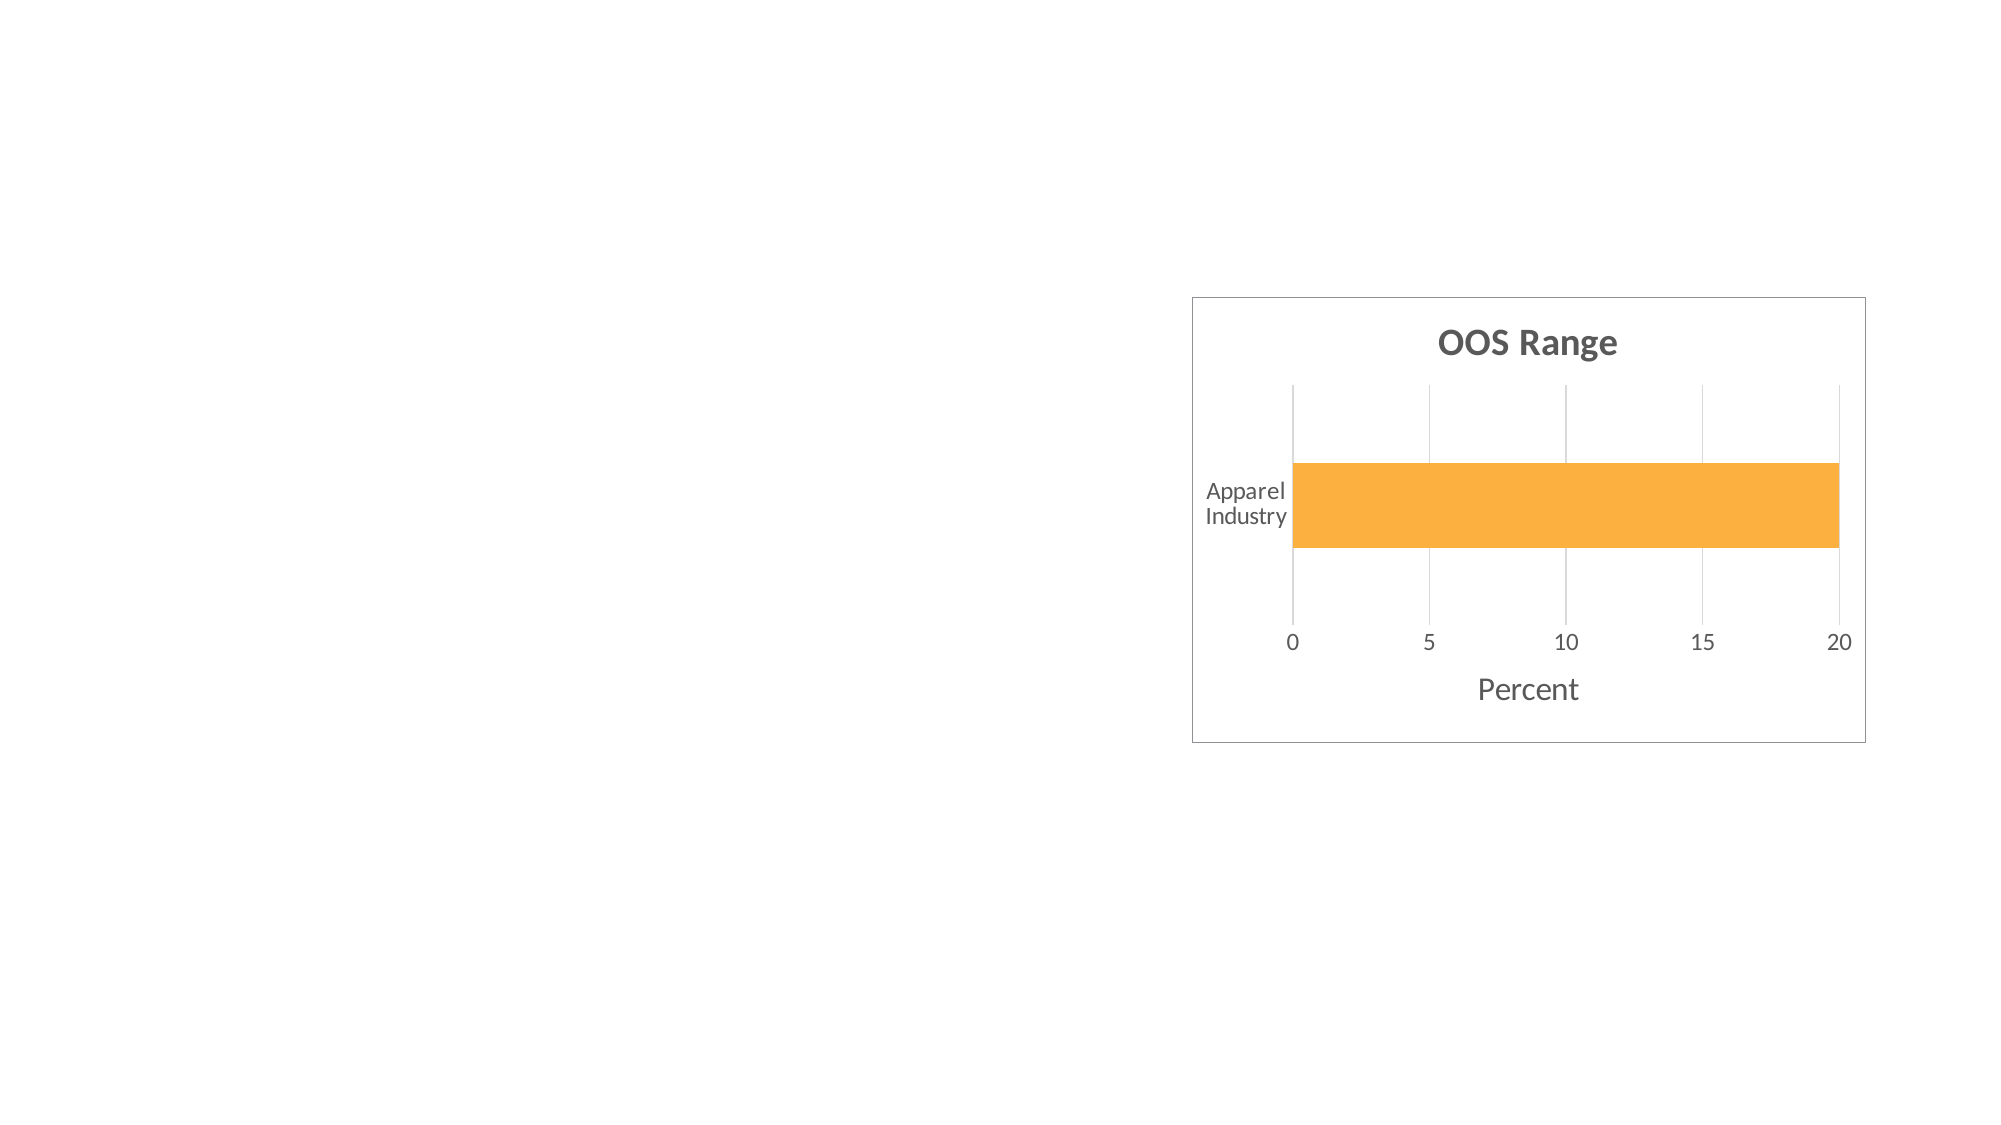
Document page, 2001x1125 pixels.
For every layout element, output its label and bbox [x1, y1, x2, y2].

chart [1192, 297, 1866, 743]
